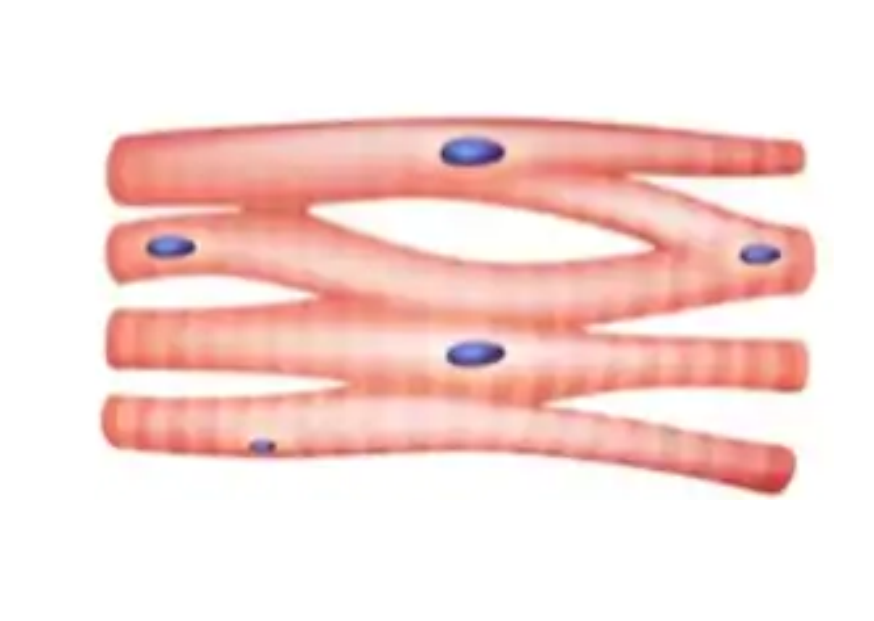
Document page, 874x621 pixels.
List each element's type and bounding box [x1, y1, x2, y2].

picture [94, 54, 834, 500]
